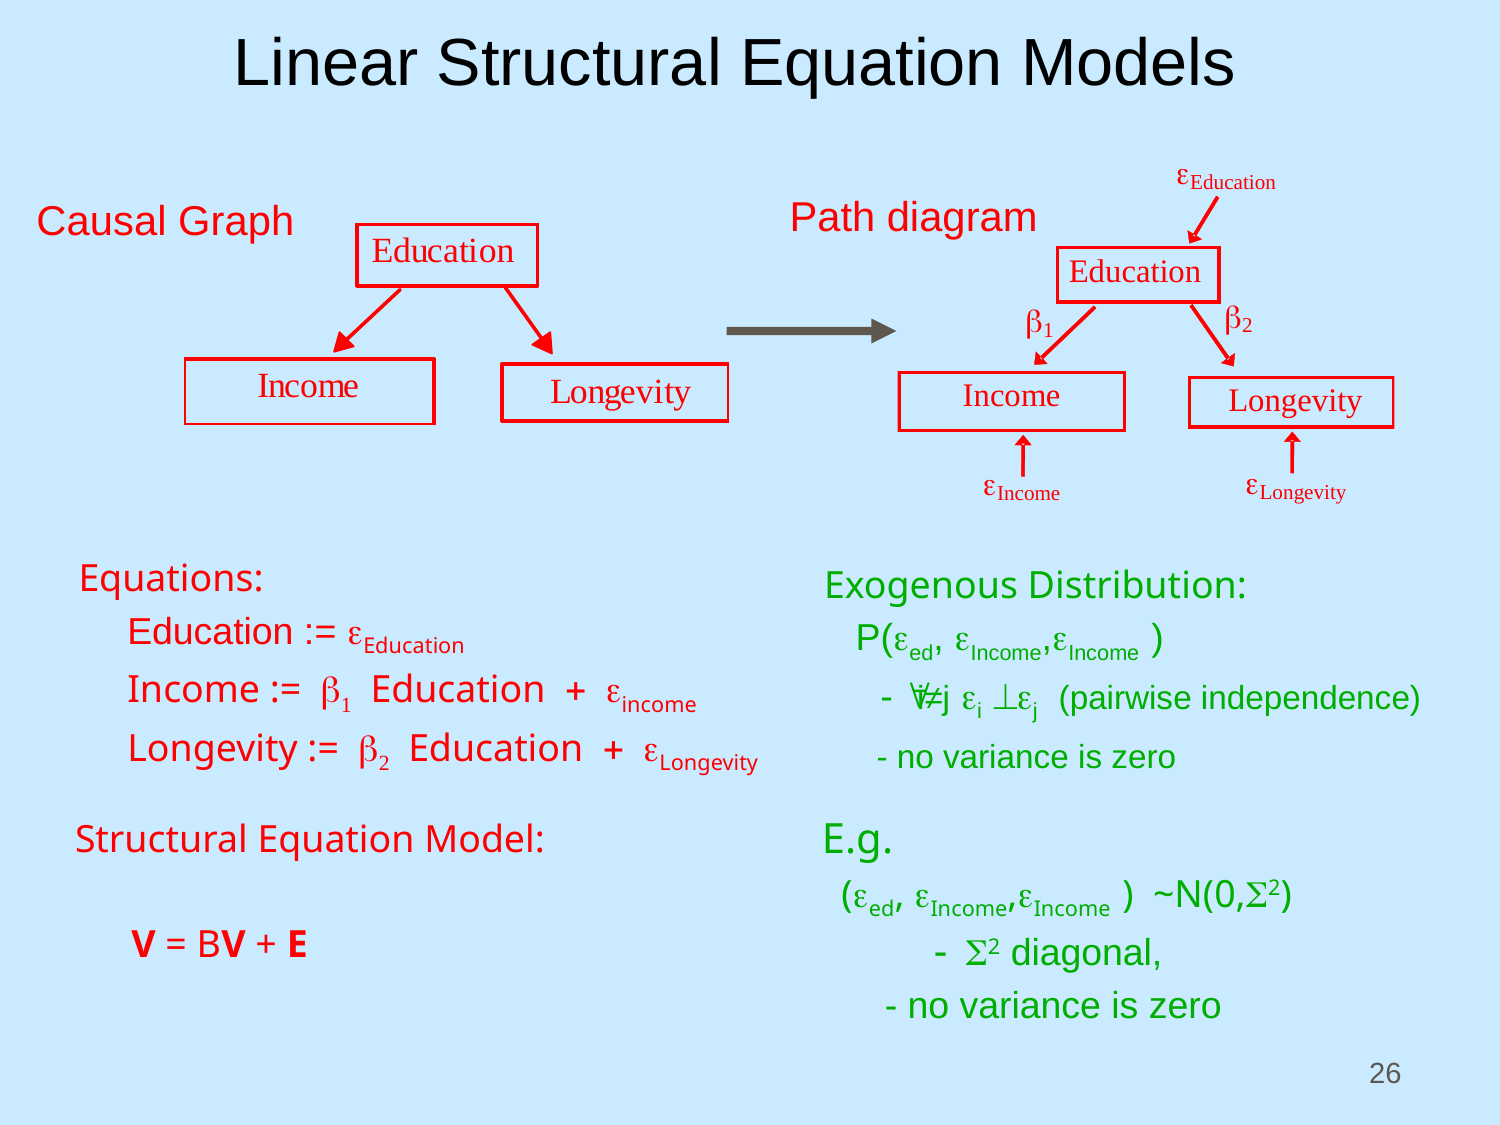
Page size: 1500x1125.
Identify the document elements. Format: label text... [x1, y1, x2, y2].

text_box E.g. (ed, Income,Income ) ~N(0,2) 2 diagonal, - no variance is zero [807, 804, 1421, 1047]
text_box Linear Structural Equation Models [103, 0, 1367, 106]
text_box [726, 142, 1395, 513]
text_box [21, 186, 721, 427]
list Equations: Education := Education Income :=Educationincome Longevity :=EducationLongevity [63, 546, 778, 829]
slide_number 26 [1103, 1047, 1417, 1098]
text_box Structural Equation Model: V = BV + E [60, 808, 697, 1044]
text_box Exogenous Distribution: P(ed, Income,Income ) - i≠j ei  ej (pairwise independence) - no variance is zero [809, 553, 1500, 788]
